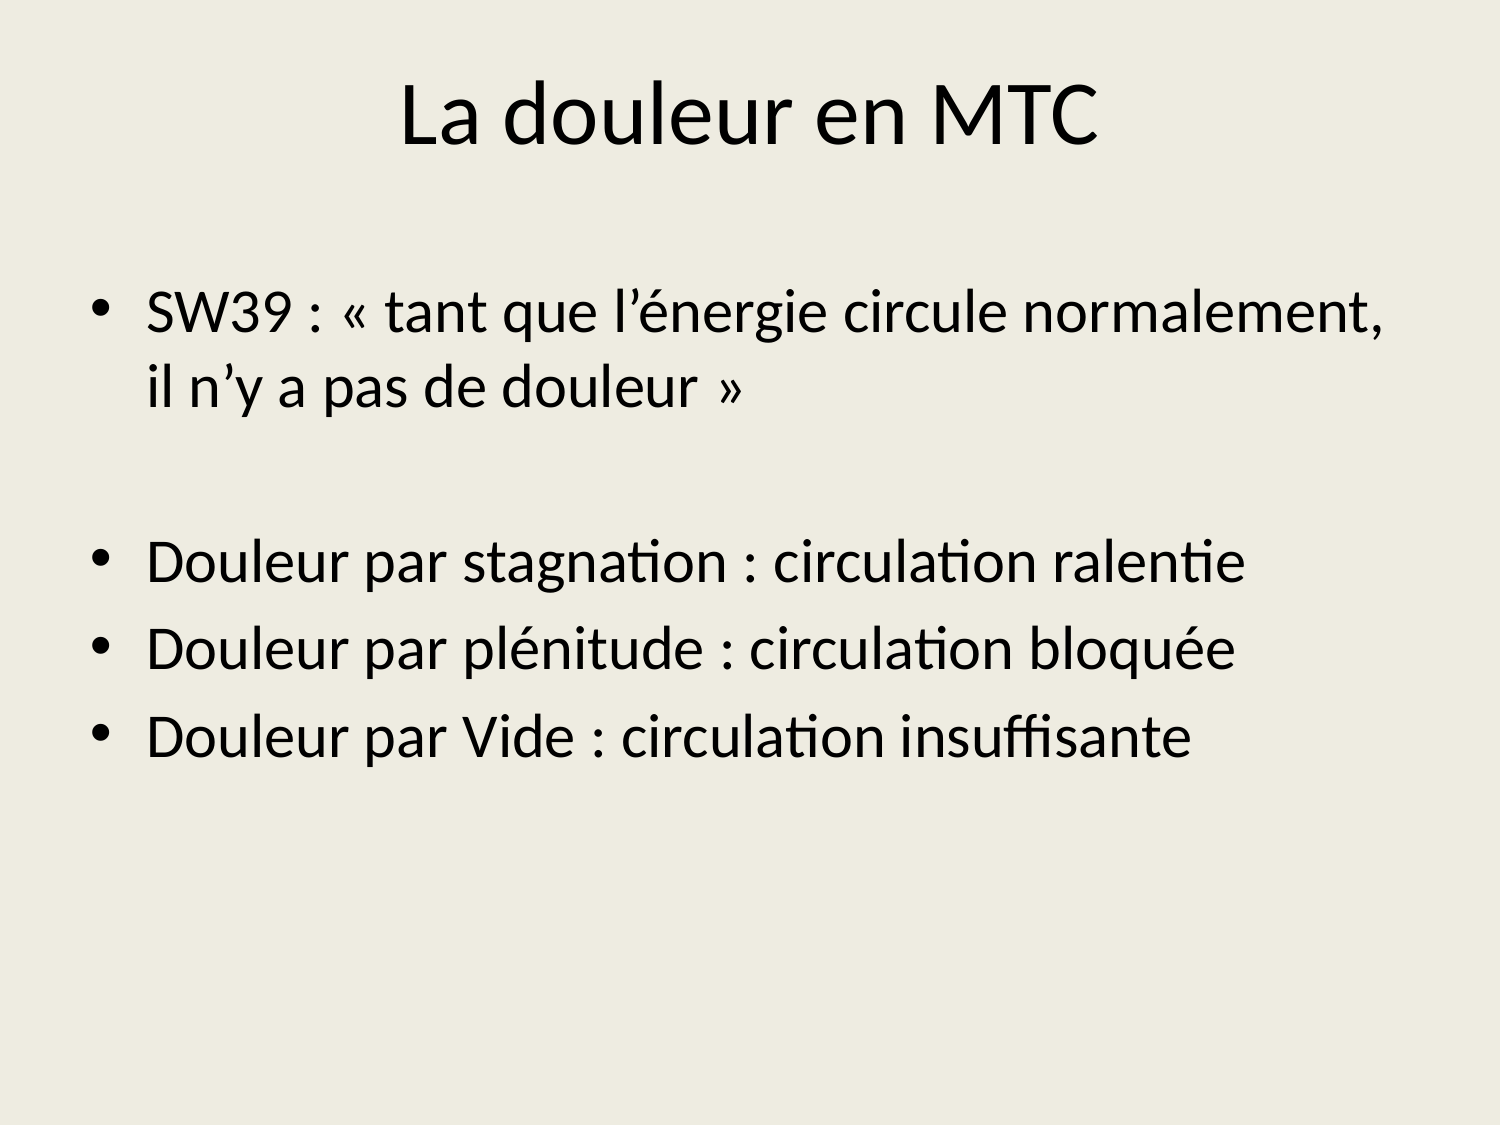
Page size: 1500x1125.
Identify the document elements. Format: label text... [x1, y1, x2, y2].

list SW39 : « tant que l’énergie circule normalement, il n’y a pas de douleur » Douleur par stagnation : circulation ralentie Douleur par plénitude : circulation bloquée Douleur par Vide : circulation insuffisante [75, 262, 1425, 1005]
title La douleur en MTC [75, 45, 1425, 233]
